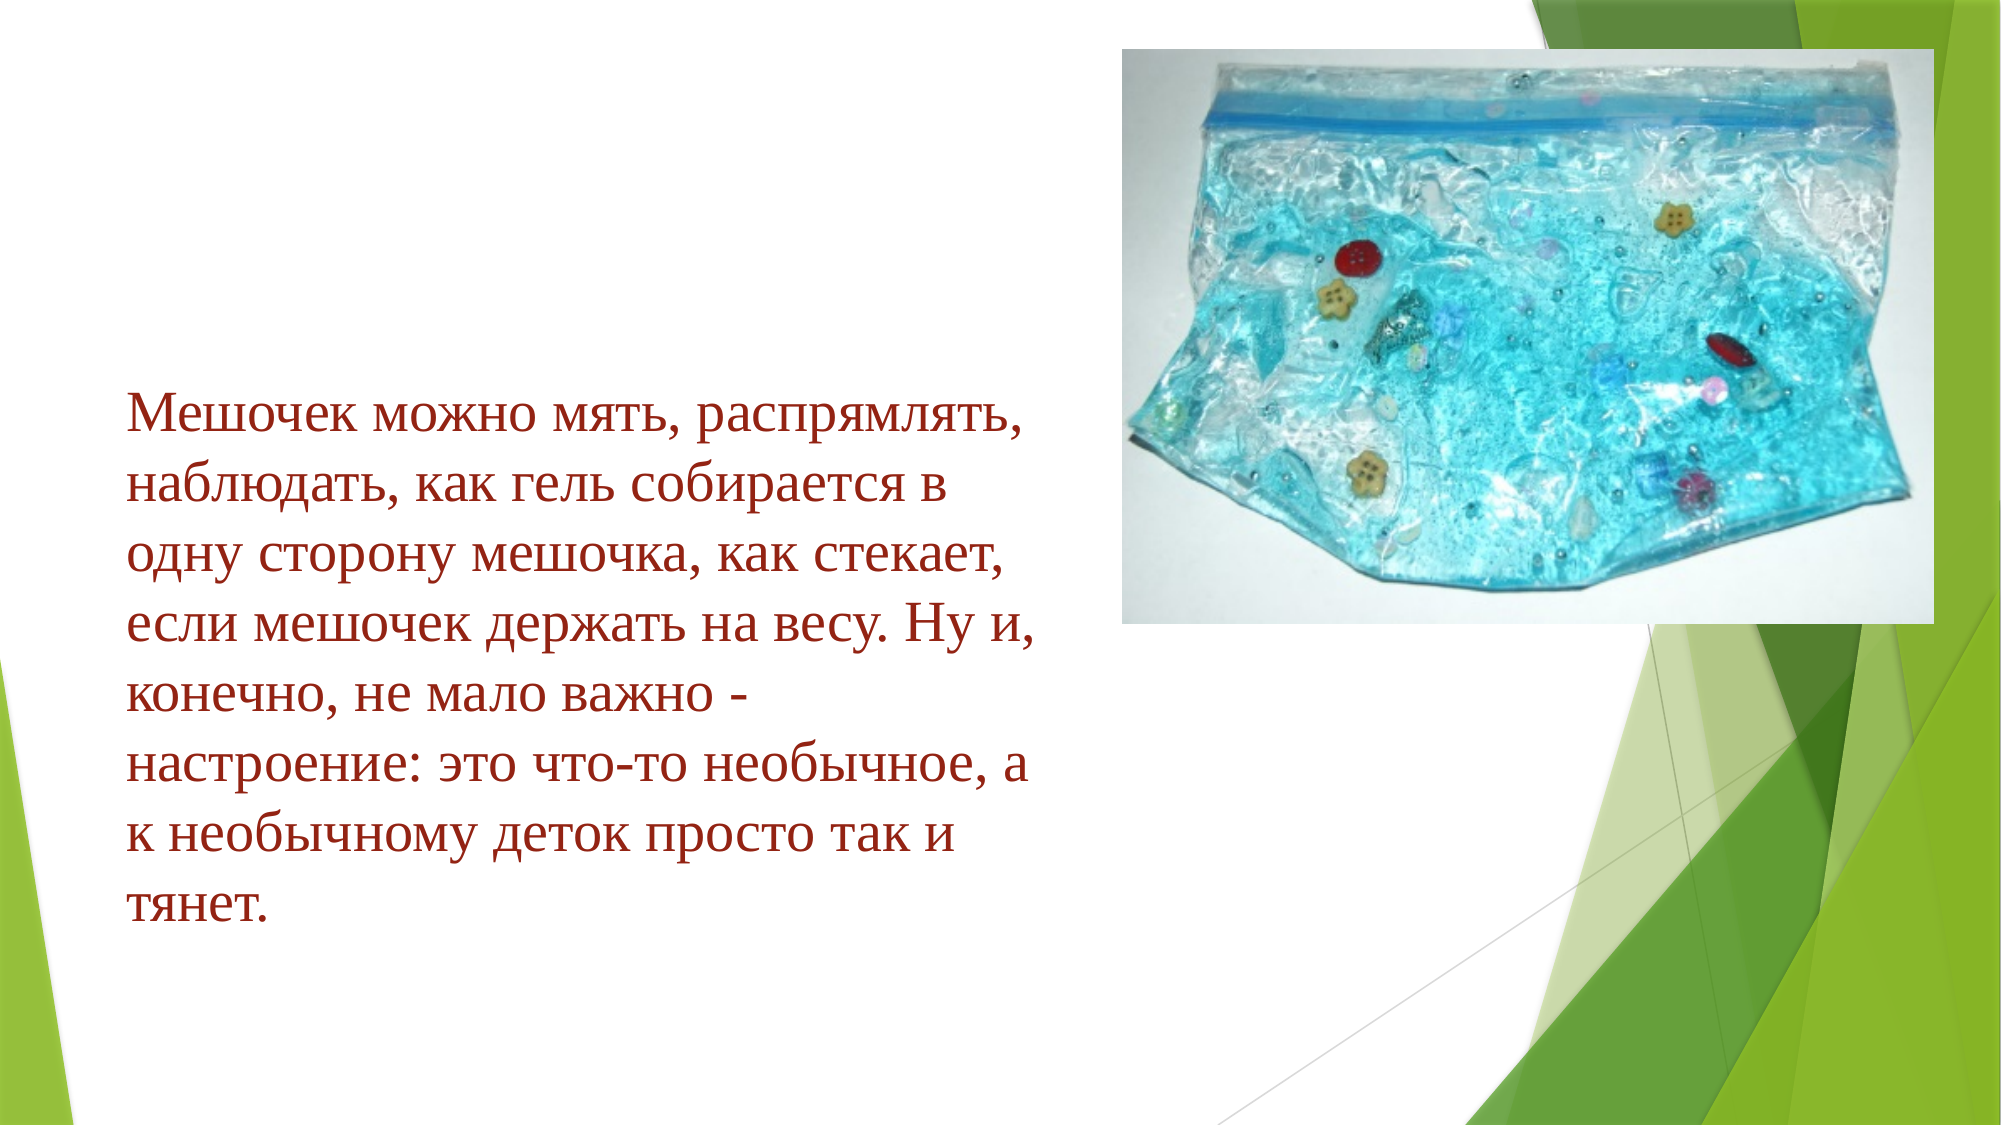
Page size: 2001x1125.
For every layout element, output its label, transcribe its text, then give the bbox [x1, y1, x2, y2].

picture [1121, 48, 1934, 624]
list Мешочек можно мять, распрямлять, наблюдать, как гель собирается в одну сторону мешочка, как стекает, если мешочек держать на весу. Ну и, конечно, не мало важно - настроение: это что-то необычное, а к необычному деток просто так и тянет. [111, 168, 1071, 1094]
